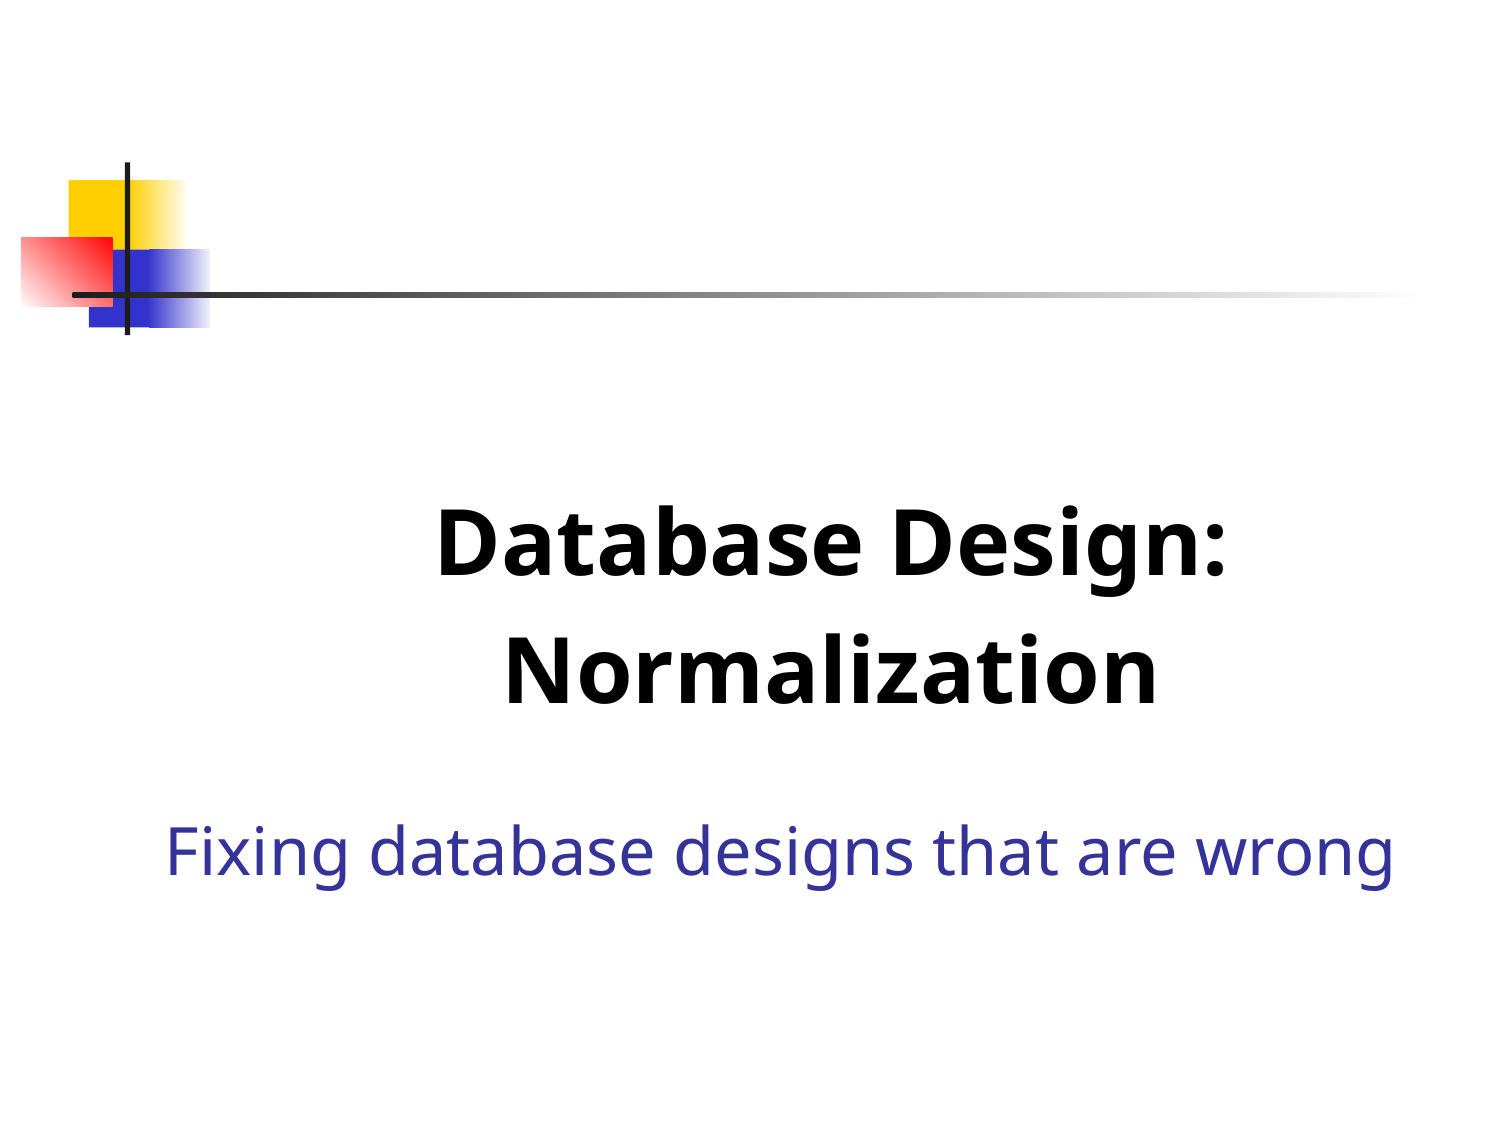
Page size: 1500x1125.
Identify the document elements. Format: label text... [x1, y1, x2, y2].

list Database Design: Normalization [193, 476, 1469, 839]
title Fixing database designs that are wrong [150, 774, 1429, 923]
